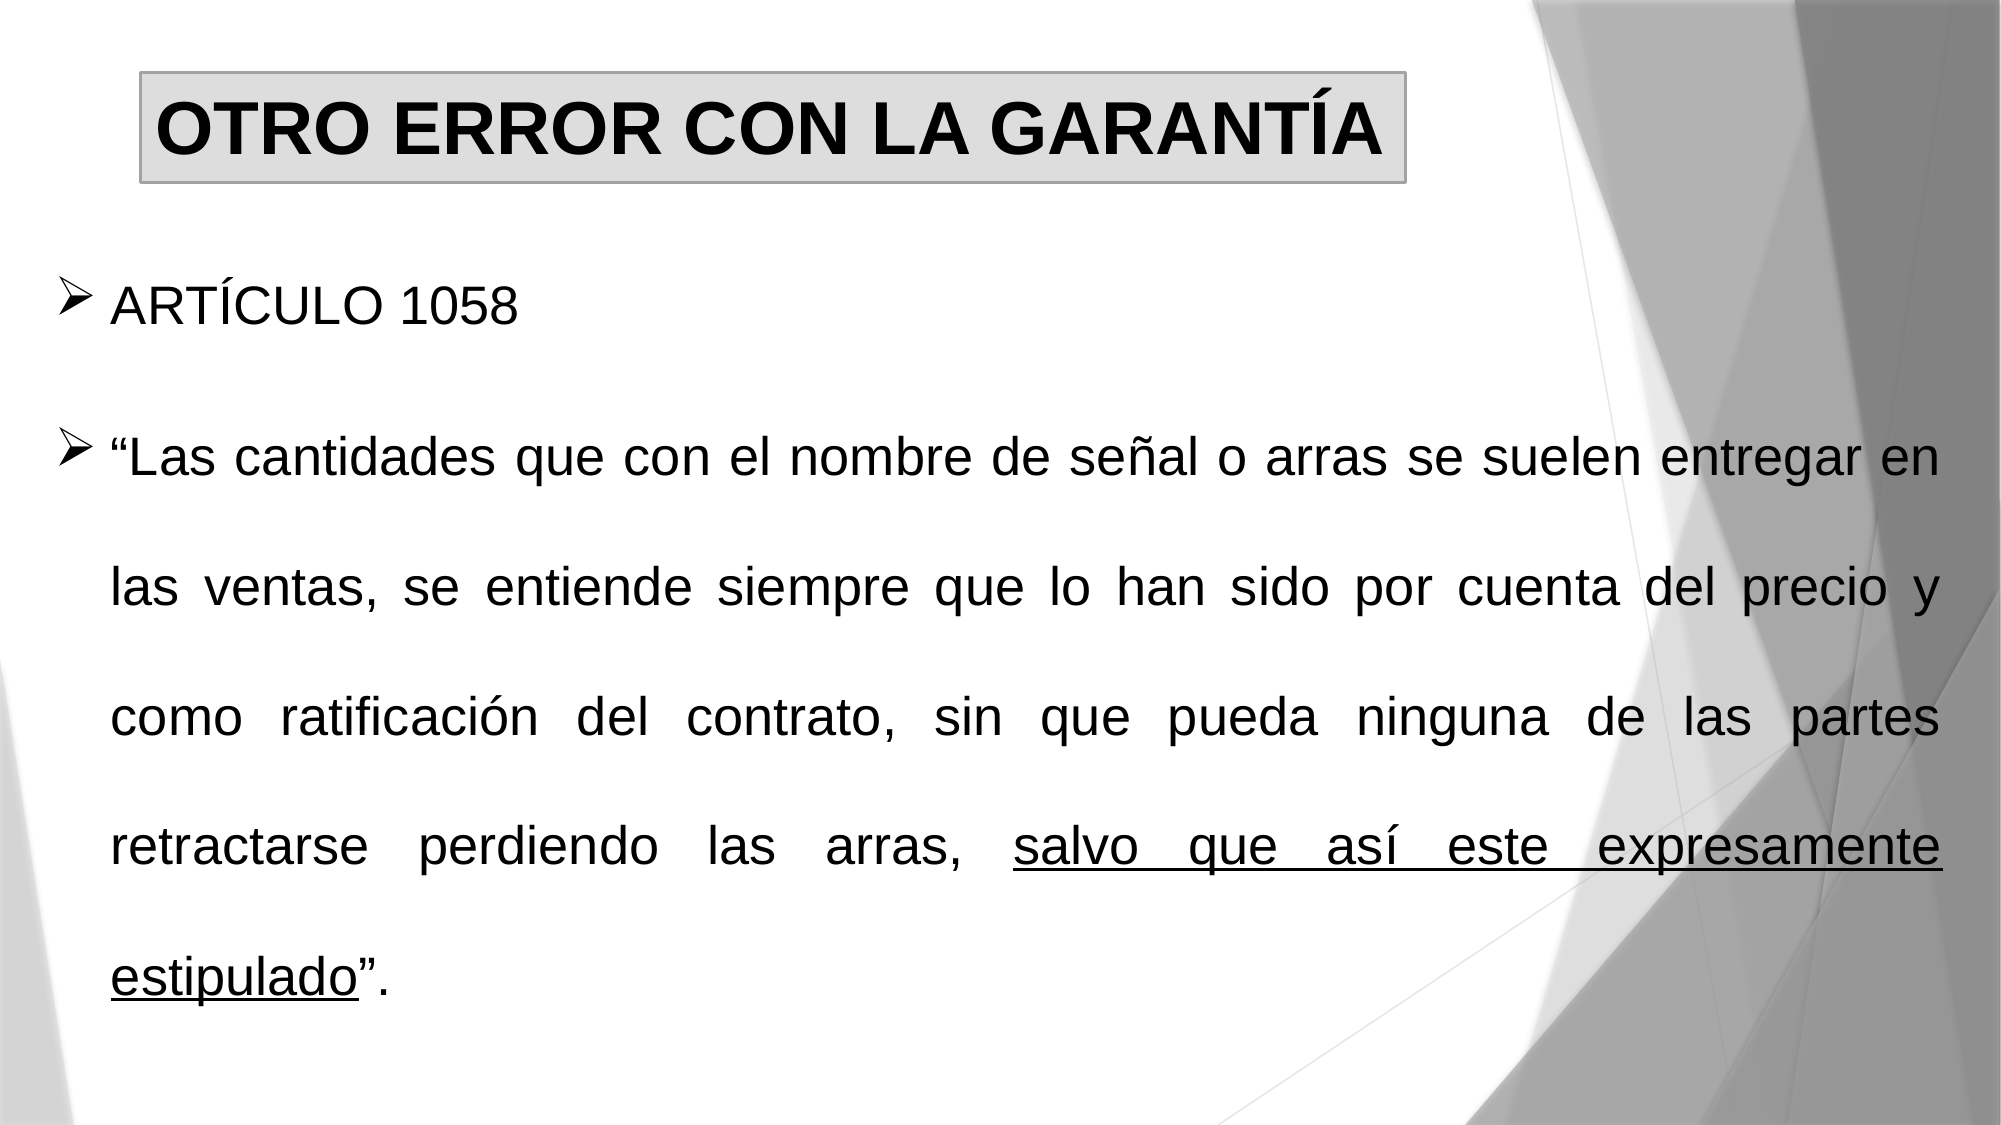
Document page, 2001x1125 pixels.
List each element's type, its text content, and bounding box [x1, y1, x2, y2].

list ARTÍCULO 1058 “Las cantidades que con el nombre de señal o arras se suelen entregar en las ventas, se entiende siempre que lo han sido por cuenta del precio y como ratificación del contrato, sin que pueda ninguna de las partes retractarse perdiendo las arras, salvo que así este expresamente estipulado”. [39, 197, 1959, 1109]
title OTRO ERROR CON LA GARANTÍA [139, 71, 1407, 184]
